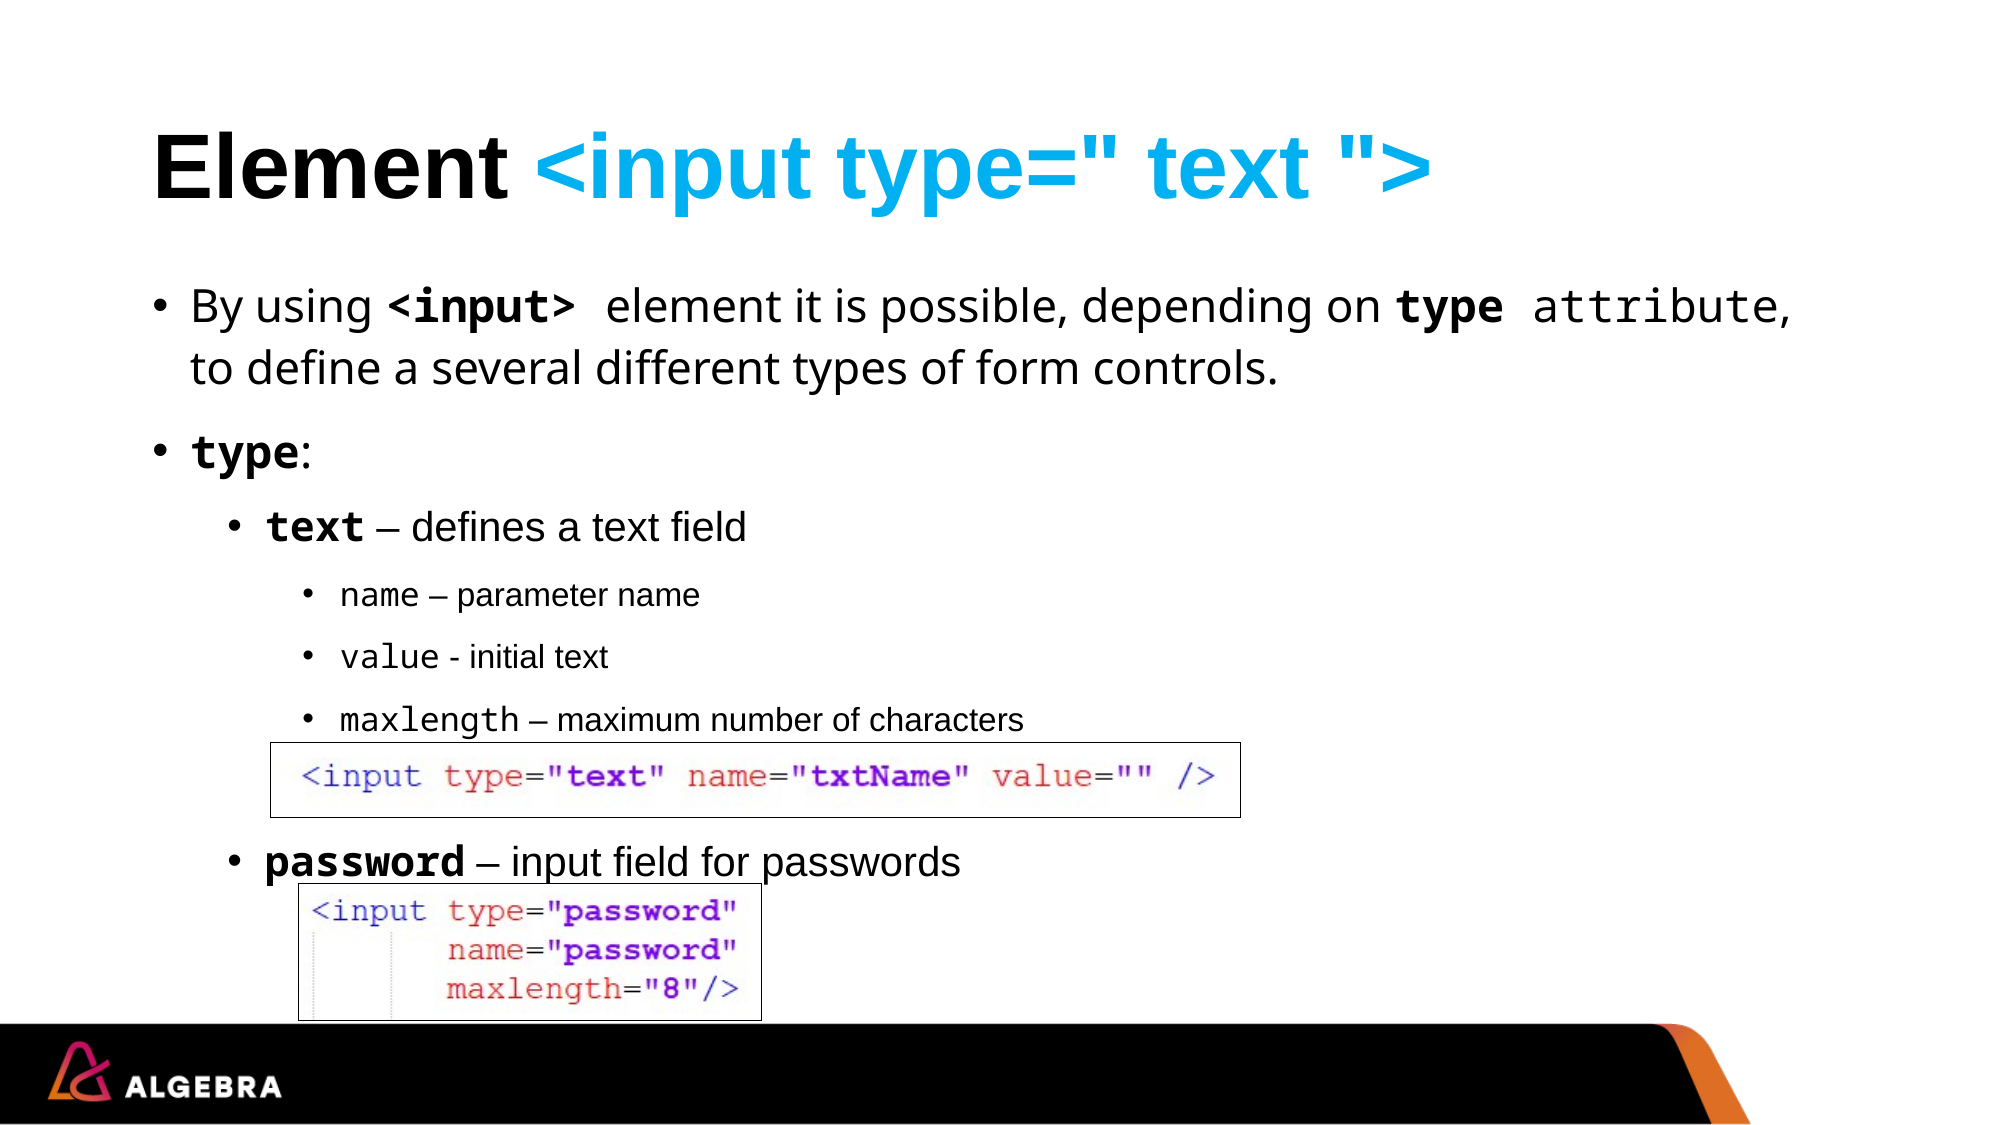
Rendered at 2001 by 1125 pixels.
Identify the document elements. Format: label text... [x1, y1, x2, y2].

picture [0, 1023, 1958, 1125]
list By using <input> element it is possible, depending on type attribute, to define a several different types of form controls. type: text – defines a text field name – parameter name value - initial text maxlength – maximum number of characters password – input field for passwords [137, 261, 1863, 1094]
picture [270, 742, 1241, 818]
picture [298, 883, 762, 1021]
title Element <input type=" text "> [137, 59, 1863, 261]
